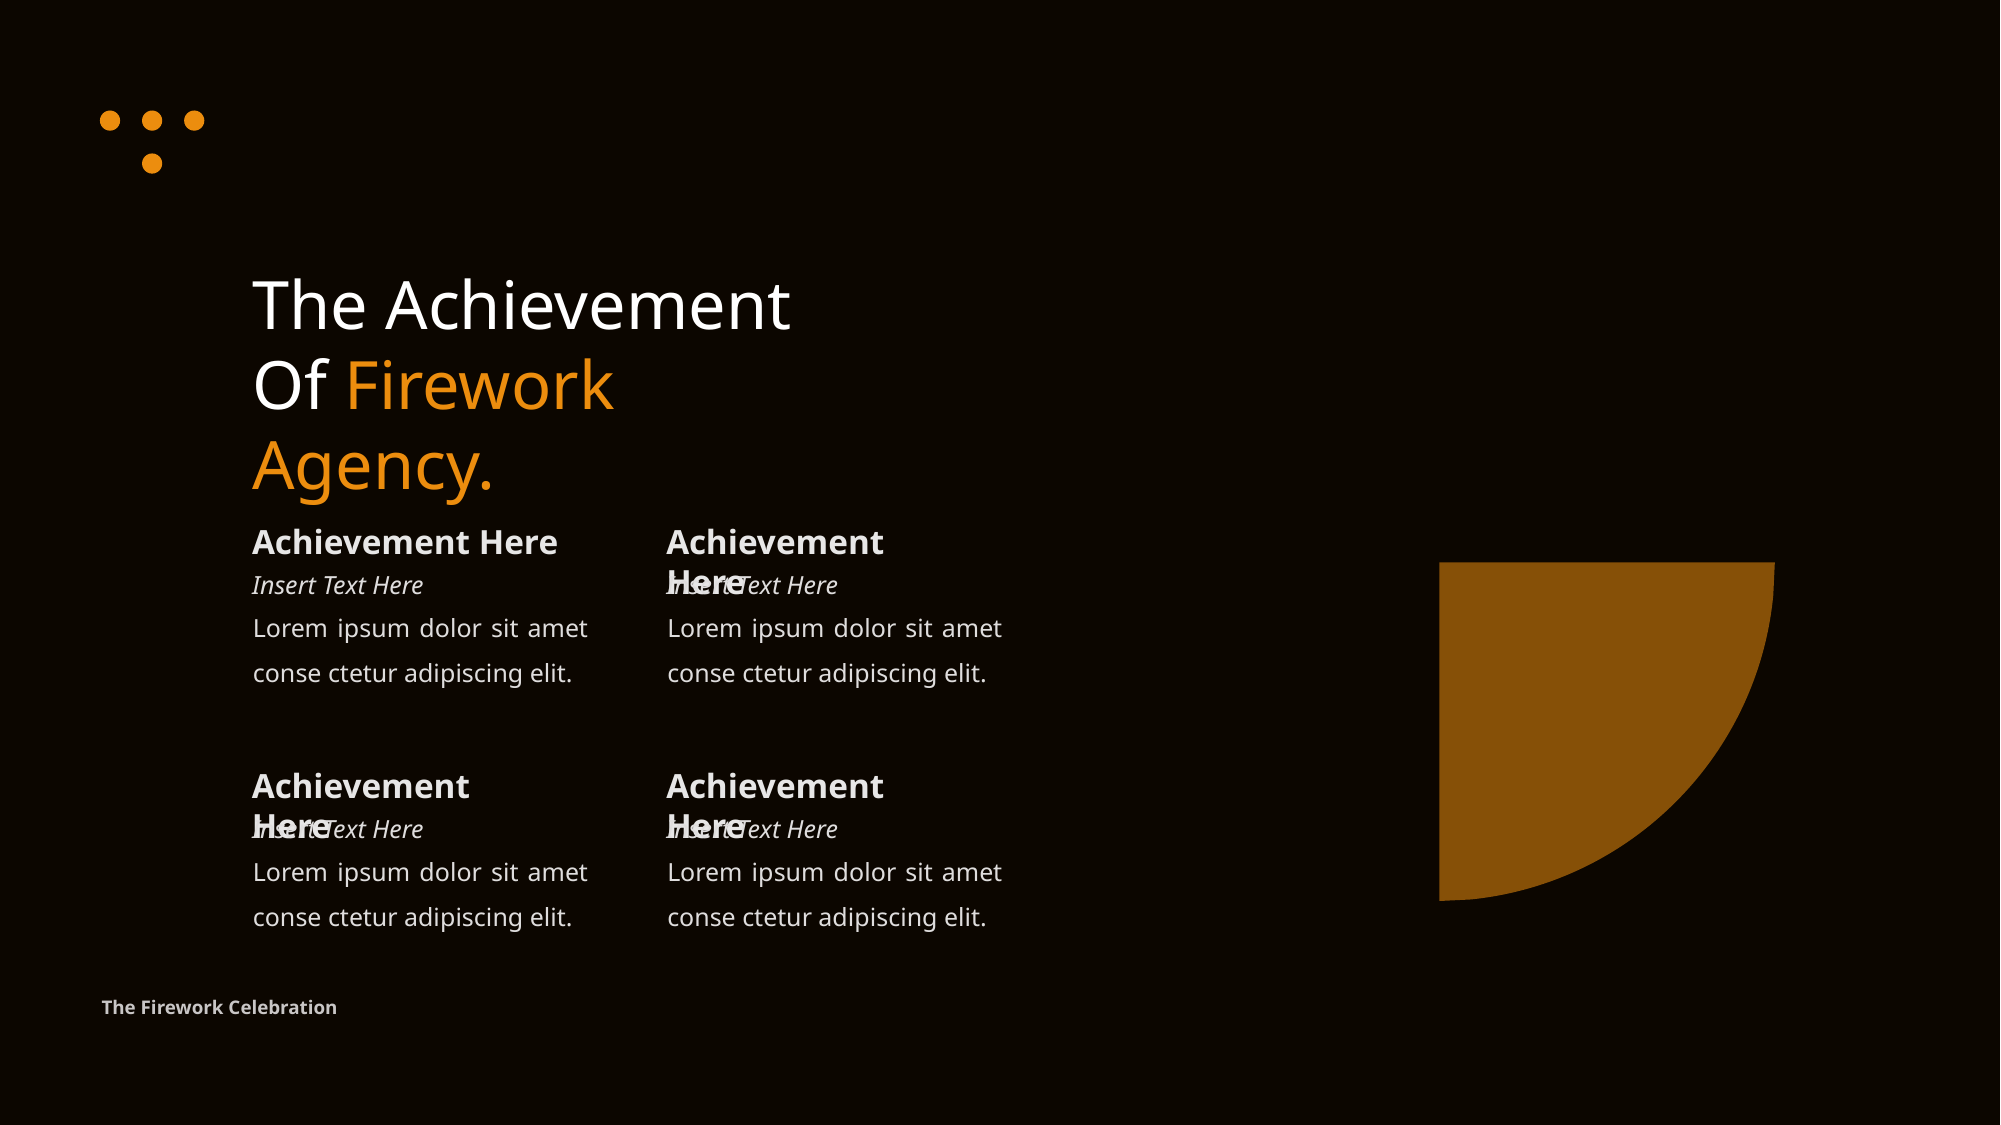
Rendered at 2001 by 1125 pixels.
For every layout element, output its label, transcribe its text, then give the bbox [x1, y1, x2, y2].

text_box Lorem ipsum dolor sit amet conse ctetur adipiscing elit. [238, 834, 604, 939]
text_box [98, 109, 122, 132]
text_box Lorem ipsum dolor sit amet conse ctetur adipiscing elit. [652, 834, 1018, 939]
text_box Insert Text Here [651, 791, 940, 852]
text_box Achievement Here [651, 757, 980, 853]
text_box [1600, 561, 1776, 861]
text_box Achievement Here [237, 757, 566, 853]
text_box The Firework Celebration [86, 988, 357, 1026]
picture [1084, 58, 1600, 1067]
text_box [140, 152, 164, 175]
text_box Insert Text Here [237, 791, 526, 852]
text_box Lorem ipsum dolor sit amet conse ctetur adipiscing elit. [238, 590, 604, 695]
text_box Lorem ipsum dolor sit amet conse ctetur adipiscing elit. [652, 590, 1018, 695]
text_box [183, 109, 206, 132]
text_box Insert Text Here [237, 547, 526, 608]
text_box Achievement Here [651, 513, 980, 609]
text_box [140, 109, 164, 132]
text_box Insert Text Here [651, 547, 940, 608]
text_box Achievement Here [237, 513, 600, 569]
text_box The Achievement Of Firework Agency. [237, 255, 871, 511]
